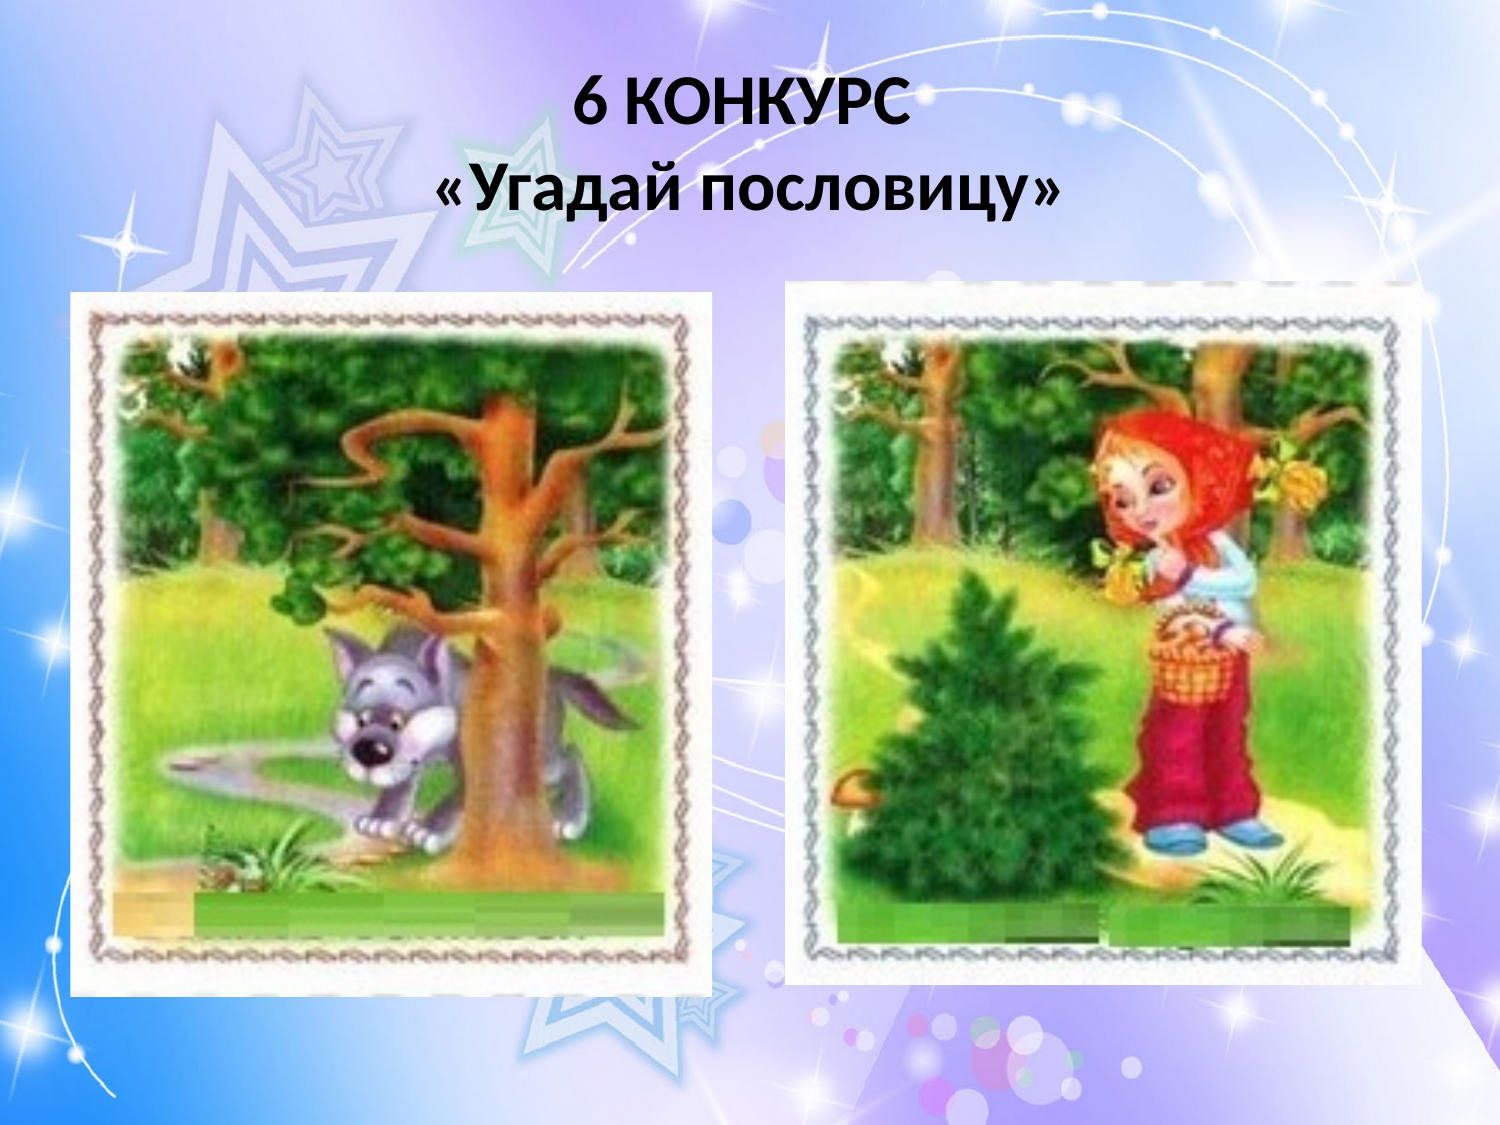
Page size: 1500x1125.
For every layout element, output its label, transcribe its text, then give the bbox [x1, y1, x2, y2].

title 6 КОНКУРС «Угадай пословицу» [75, 45, 1425, 233]
picture [0, 0, 1500, 1125]
